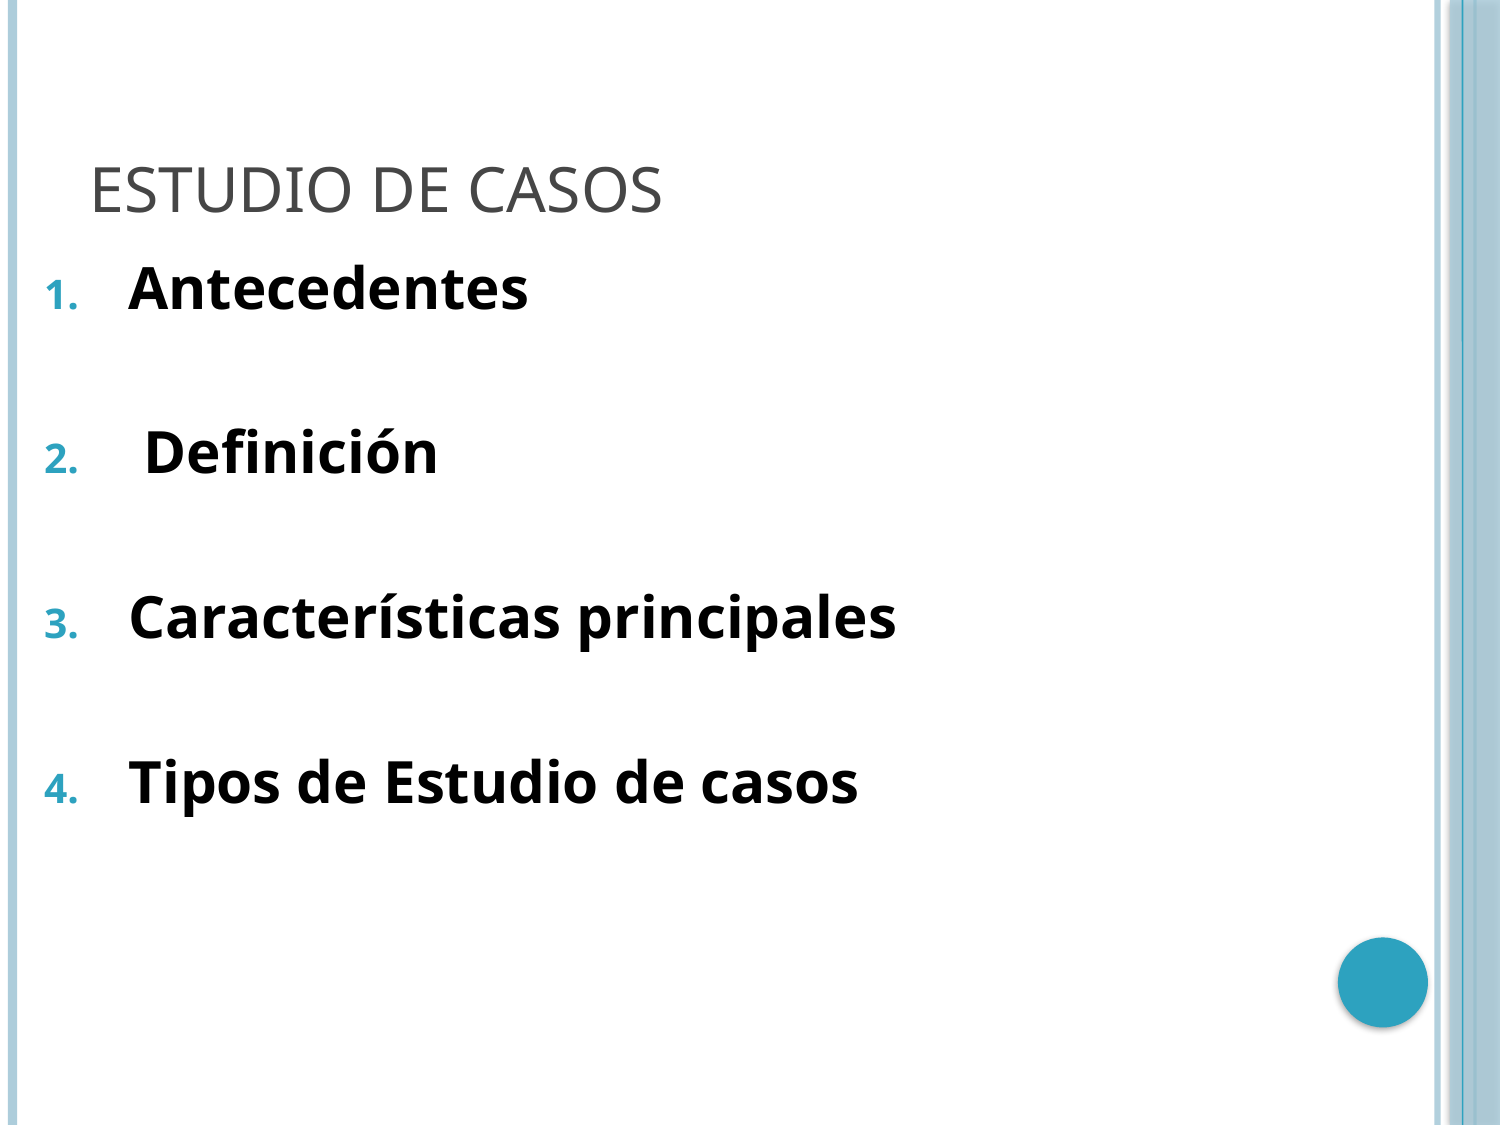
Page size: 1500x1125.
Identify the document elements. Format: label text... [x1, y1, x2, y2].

list Antecedentes Definición Características principales Tipos de Estudio de casos [29, 243, 1300, 1062]
title Estudio de casos [75, 45, 1300, 233]
